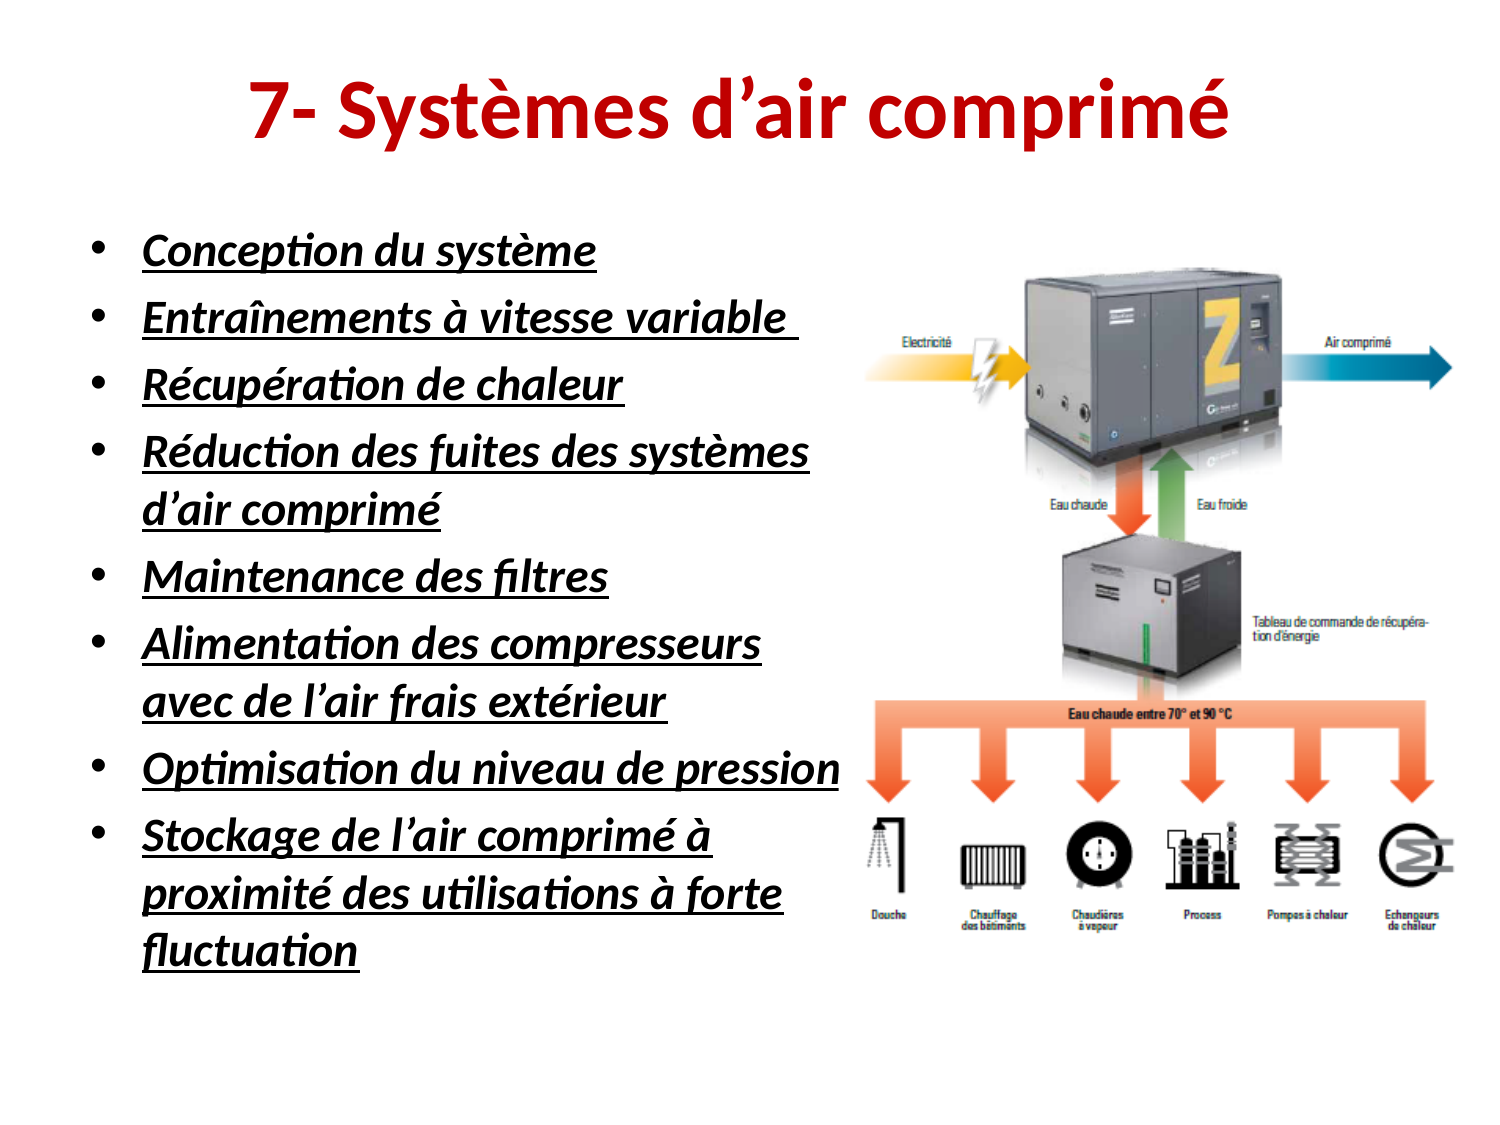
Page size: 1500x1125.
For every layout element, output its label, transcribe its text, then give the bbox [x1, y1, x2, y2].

list Conception du système Entraînements à vitesse variable Récupération de chaleur Réduction des fuites des systèmes d’air comprimé Maintenance des filtres Alimentation des compresseurs avec de l’air frais extérieur Optimisation du niveau de pression Stockage de l’air comprimé à proximité des utilisations à forte fluctuation [75, 210, 868, 1005]
title 7- Systèmes d’air comprimé [75, 45, 1425, 164]
picture [838, 245, 1500, 937]
